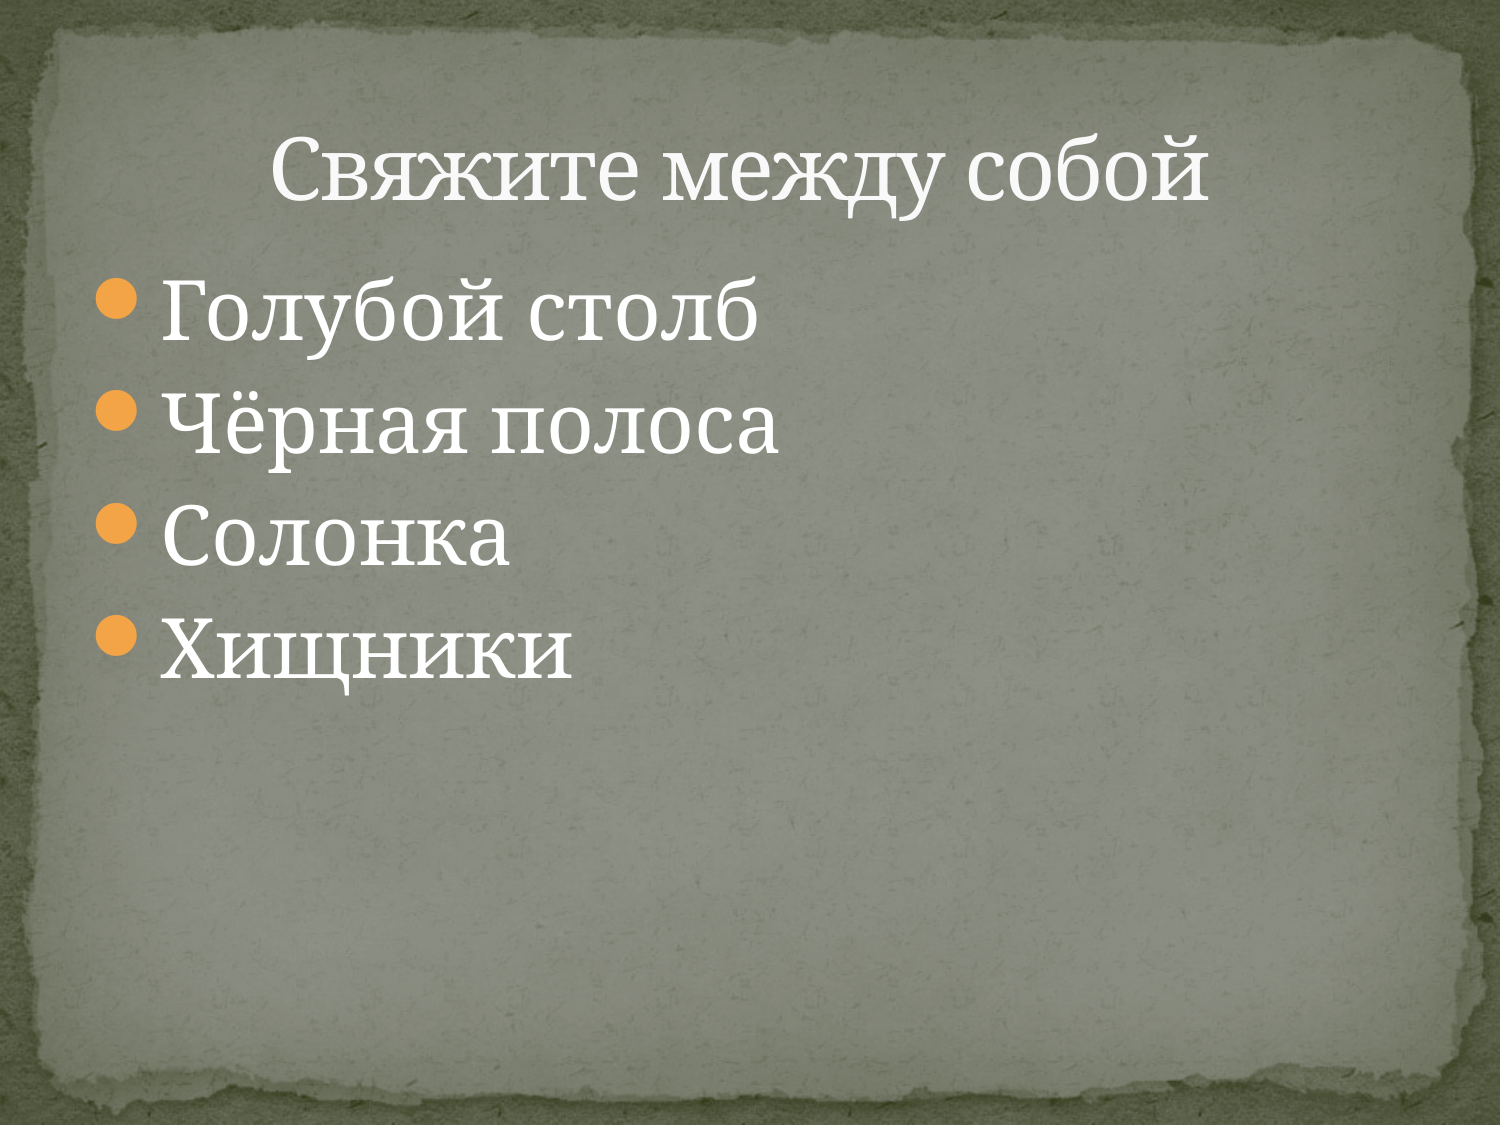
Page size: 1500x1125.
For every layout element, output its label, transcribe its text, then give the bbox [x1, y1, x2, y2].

title Свяжите между собой [74, 24, 1425, 225]
list Голубой столб Чёрная полоса Солонка Хищники [75, 249, 1425, 1000]
